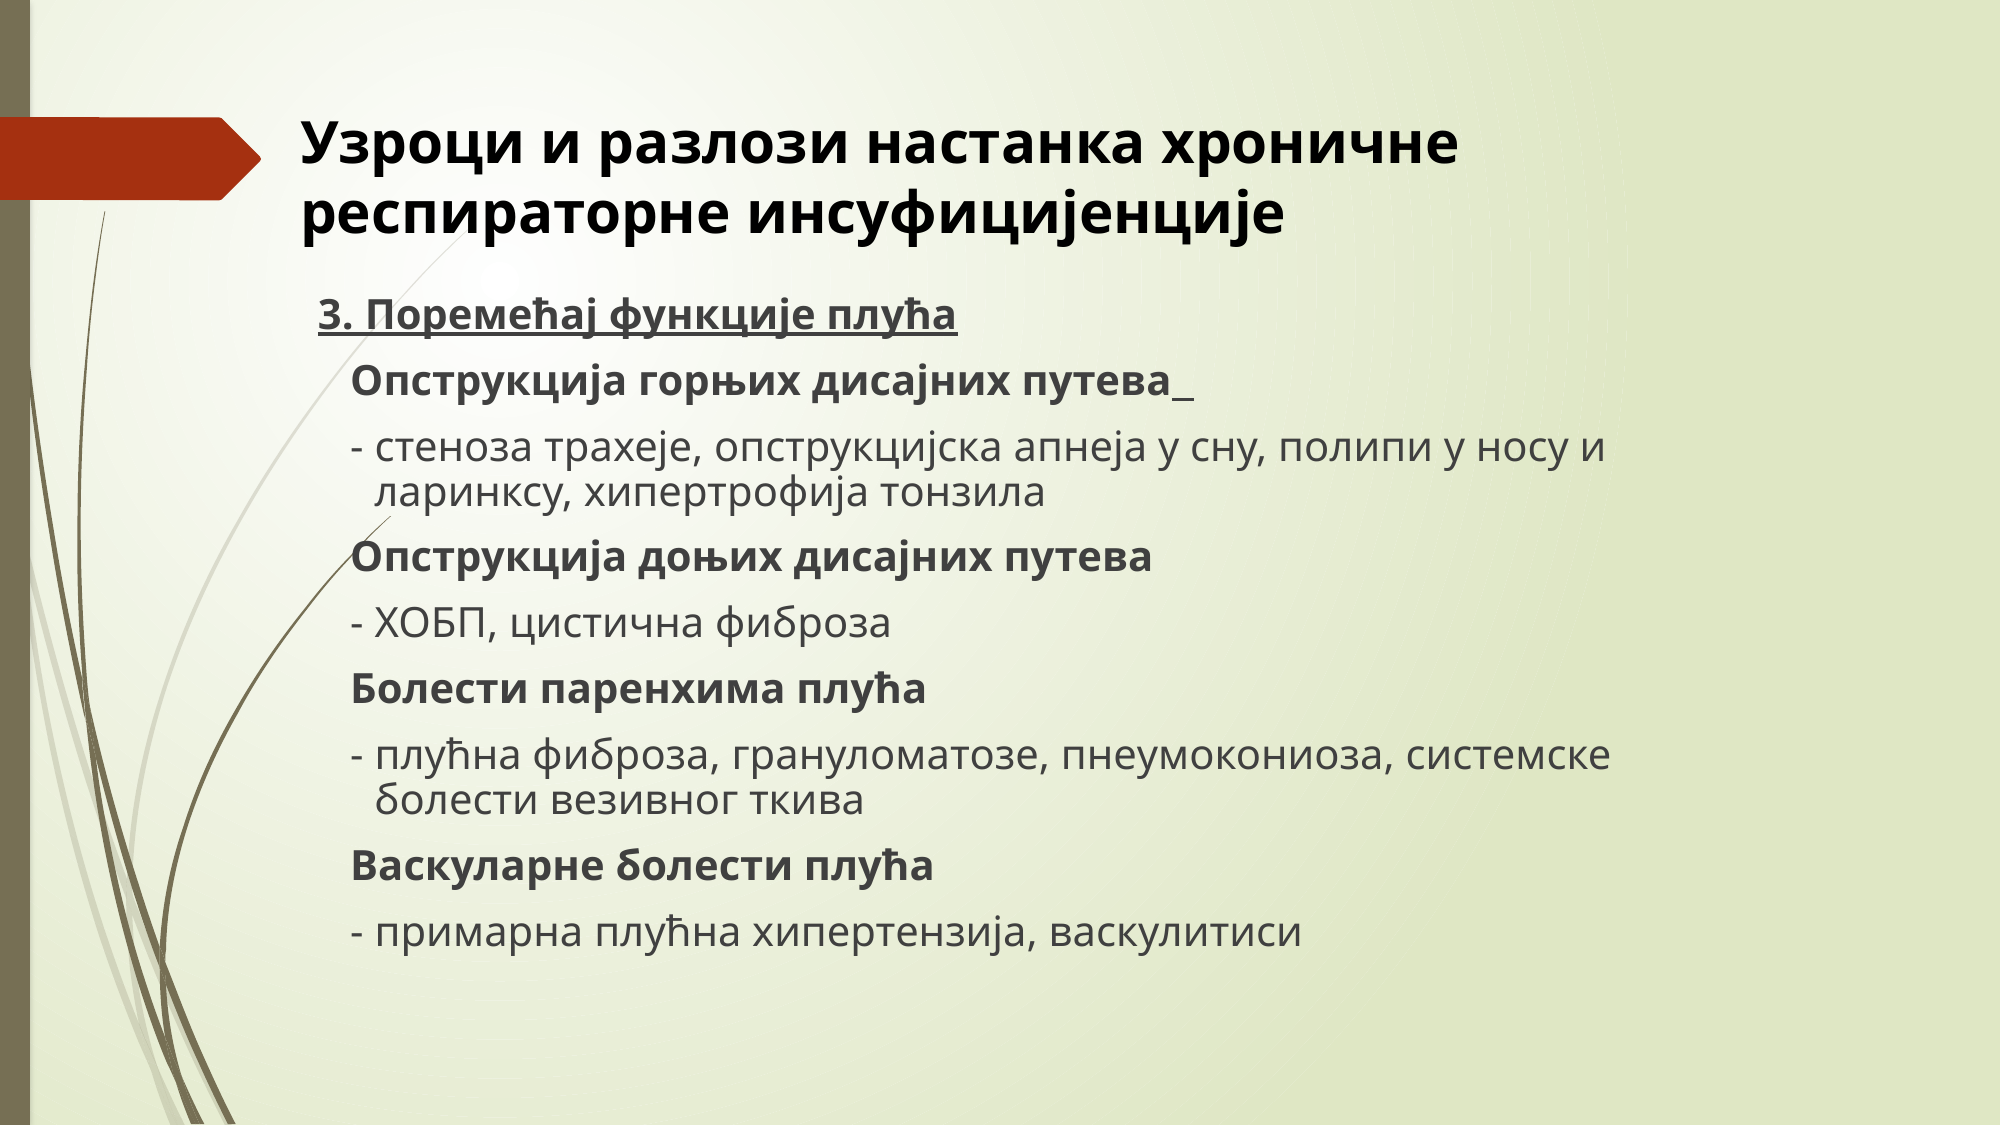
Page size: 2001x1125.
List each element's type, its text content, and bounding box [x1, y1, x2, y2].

title Узроци и разлози настанка хроничне респираторне инсуфицијенције [285, 98, 1636, 286]
list 3. Поремећај функције плућа Опструкција горњих дисајних путева - стеноза трахеје, опструкцијска апнеја у сну, полипи у носу и ларинксу, хипертрофија тонзила Опструкција доњих дисајних путева - ХОБП, цистична фиброза Болести паренхима плућа - плућна фиброза, грануломатозе, пнеумокониоза, системске болести везивног ткива Васкуларне болести плућа - примарна плућна хипертензија, васкулитиси [303, 285, 1682, 1125]
